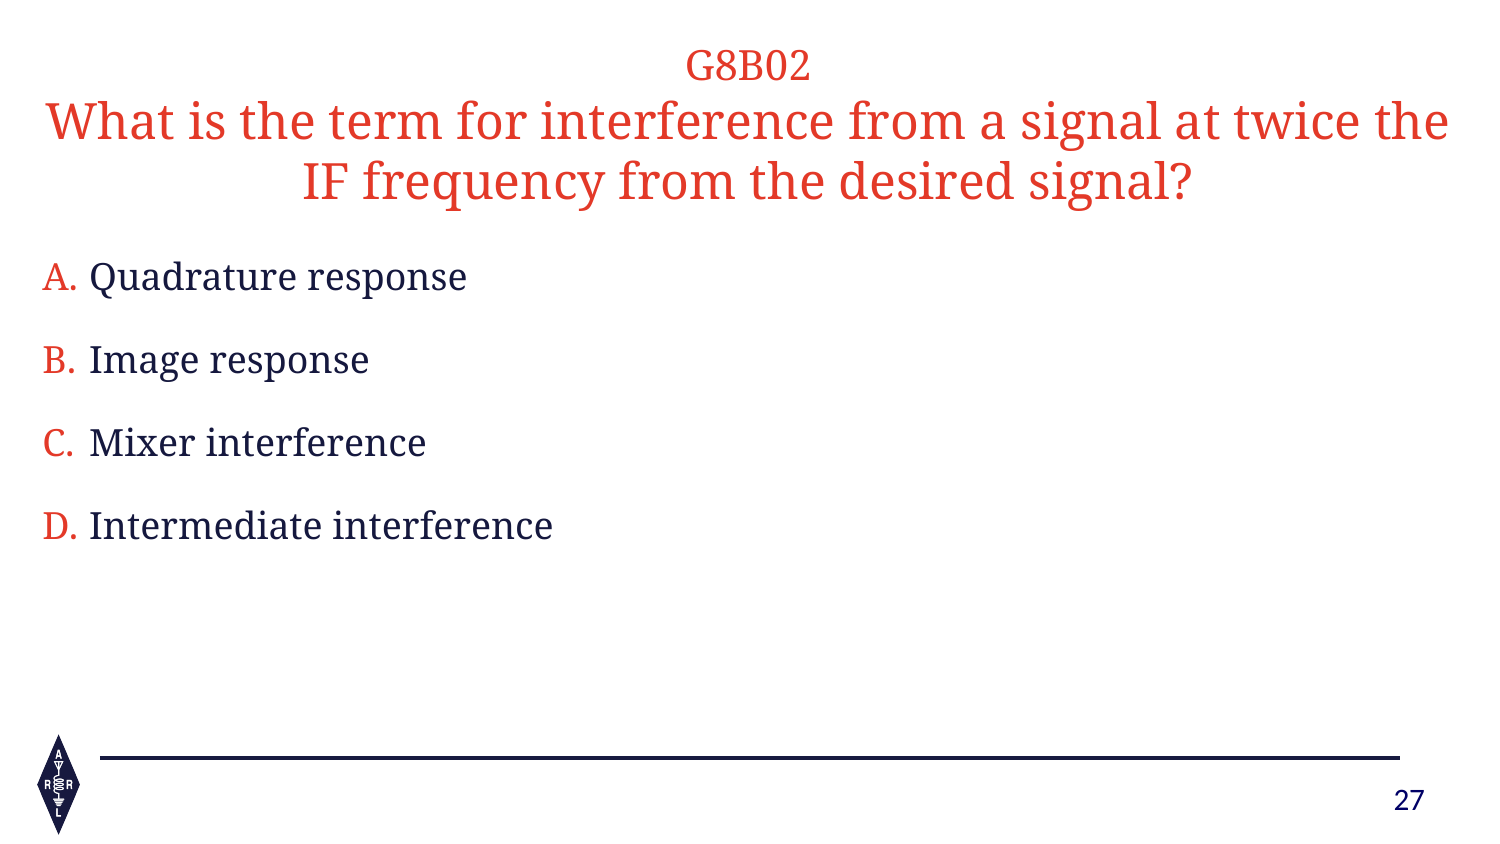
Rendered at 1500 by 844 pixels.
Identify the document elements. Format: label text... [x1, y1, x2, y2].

slide_number 27 [1074, 768, 1425, 827]
title G8B02 What is the term for interference from a signal at twice the IF frequency from the desired signal? [23, 33, 1473, 202]
picture [37, 734, 80, 835]
list Quadrature response Image response Mixer interference Intermediate interference [42, 224, 1449, 738]
